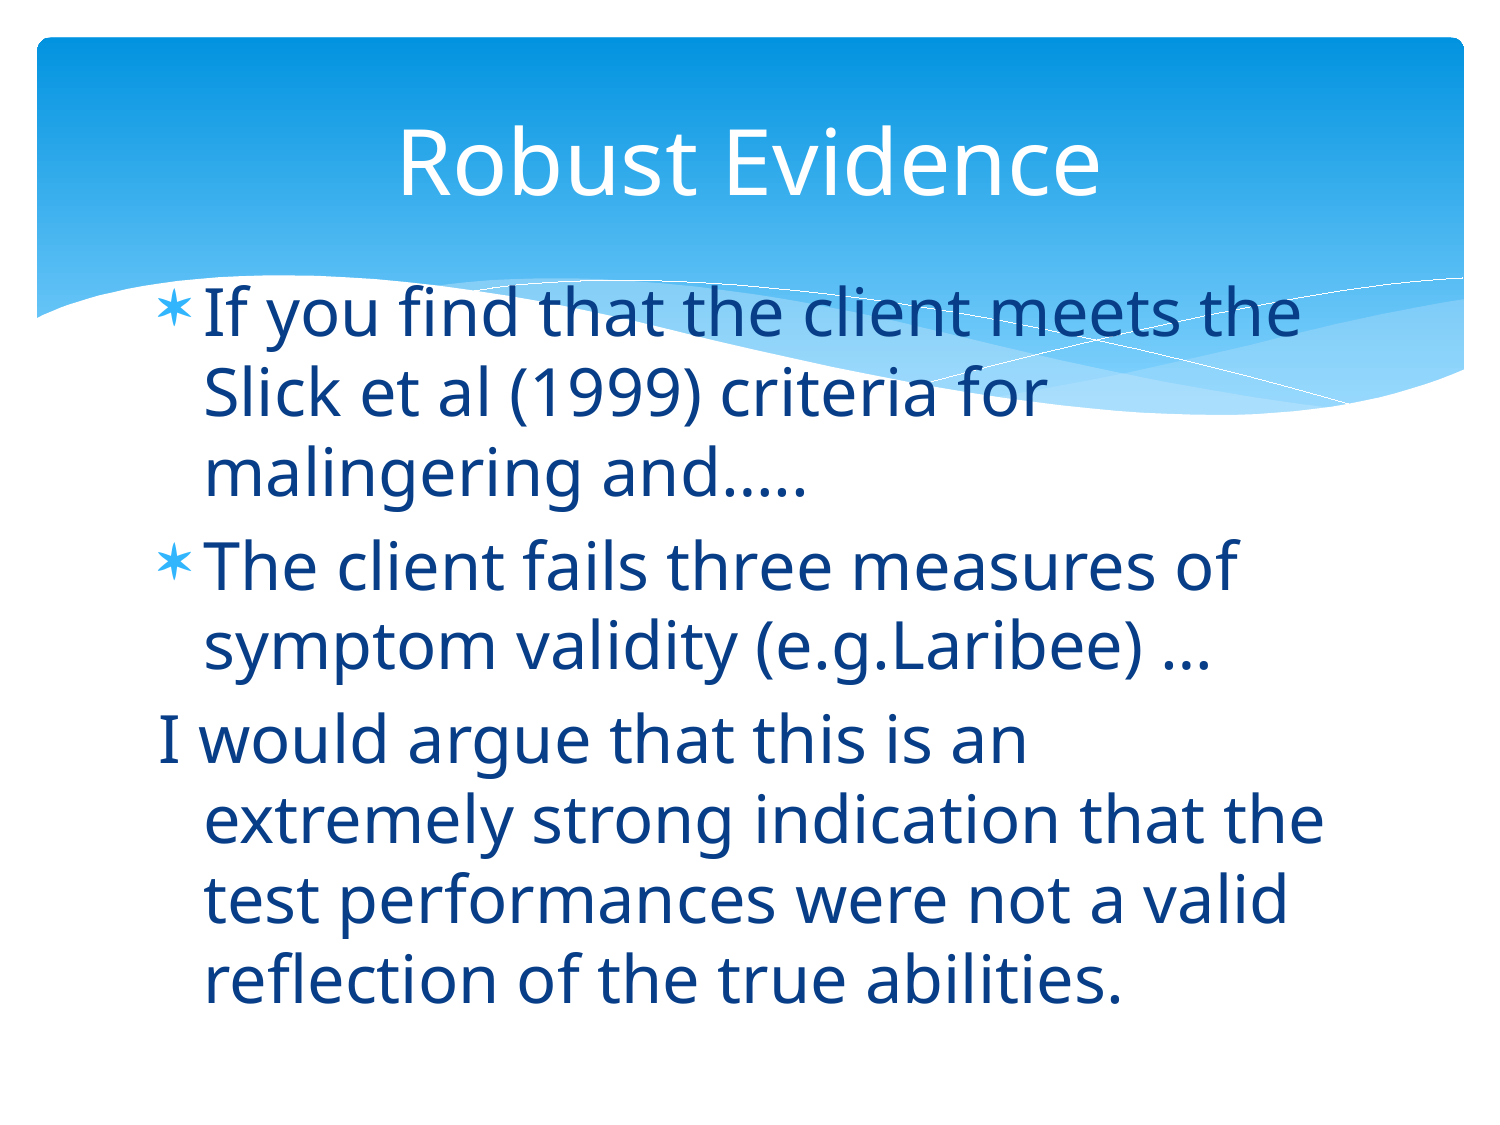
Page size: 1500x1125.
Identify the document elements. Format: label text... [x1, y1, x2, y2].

list If you find that the client meets the Slick et al (1999) criteria for malingering and….. The client fails three measures of symptom validity (e.g.Laribee) … I would argue that this is an extremely strong indication that the test performances were not a valid reflection of the true abilities. [143, 262, 1359, 1005]
title Robust Evidence [75, 55, 1425, 261]
